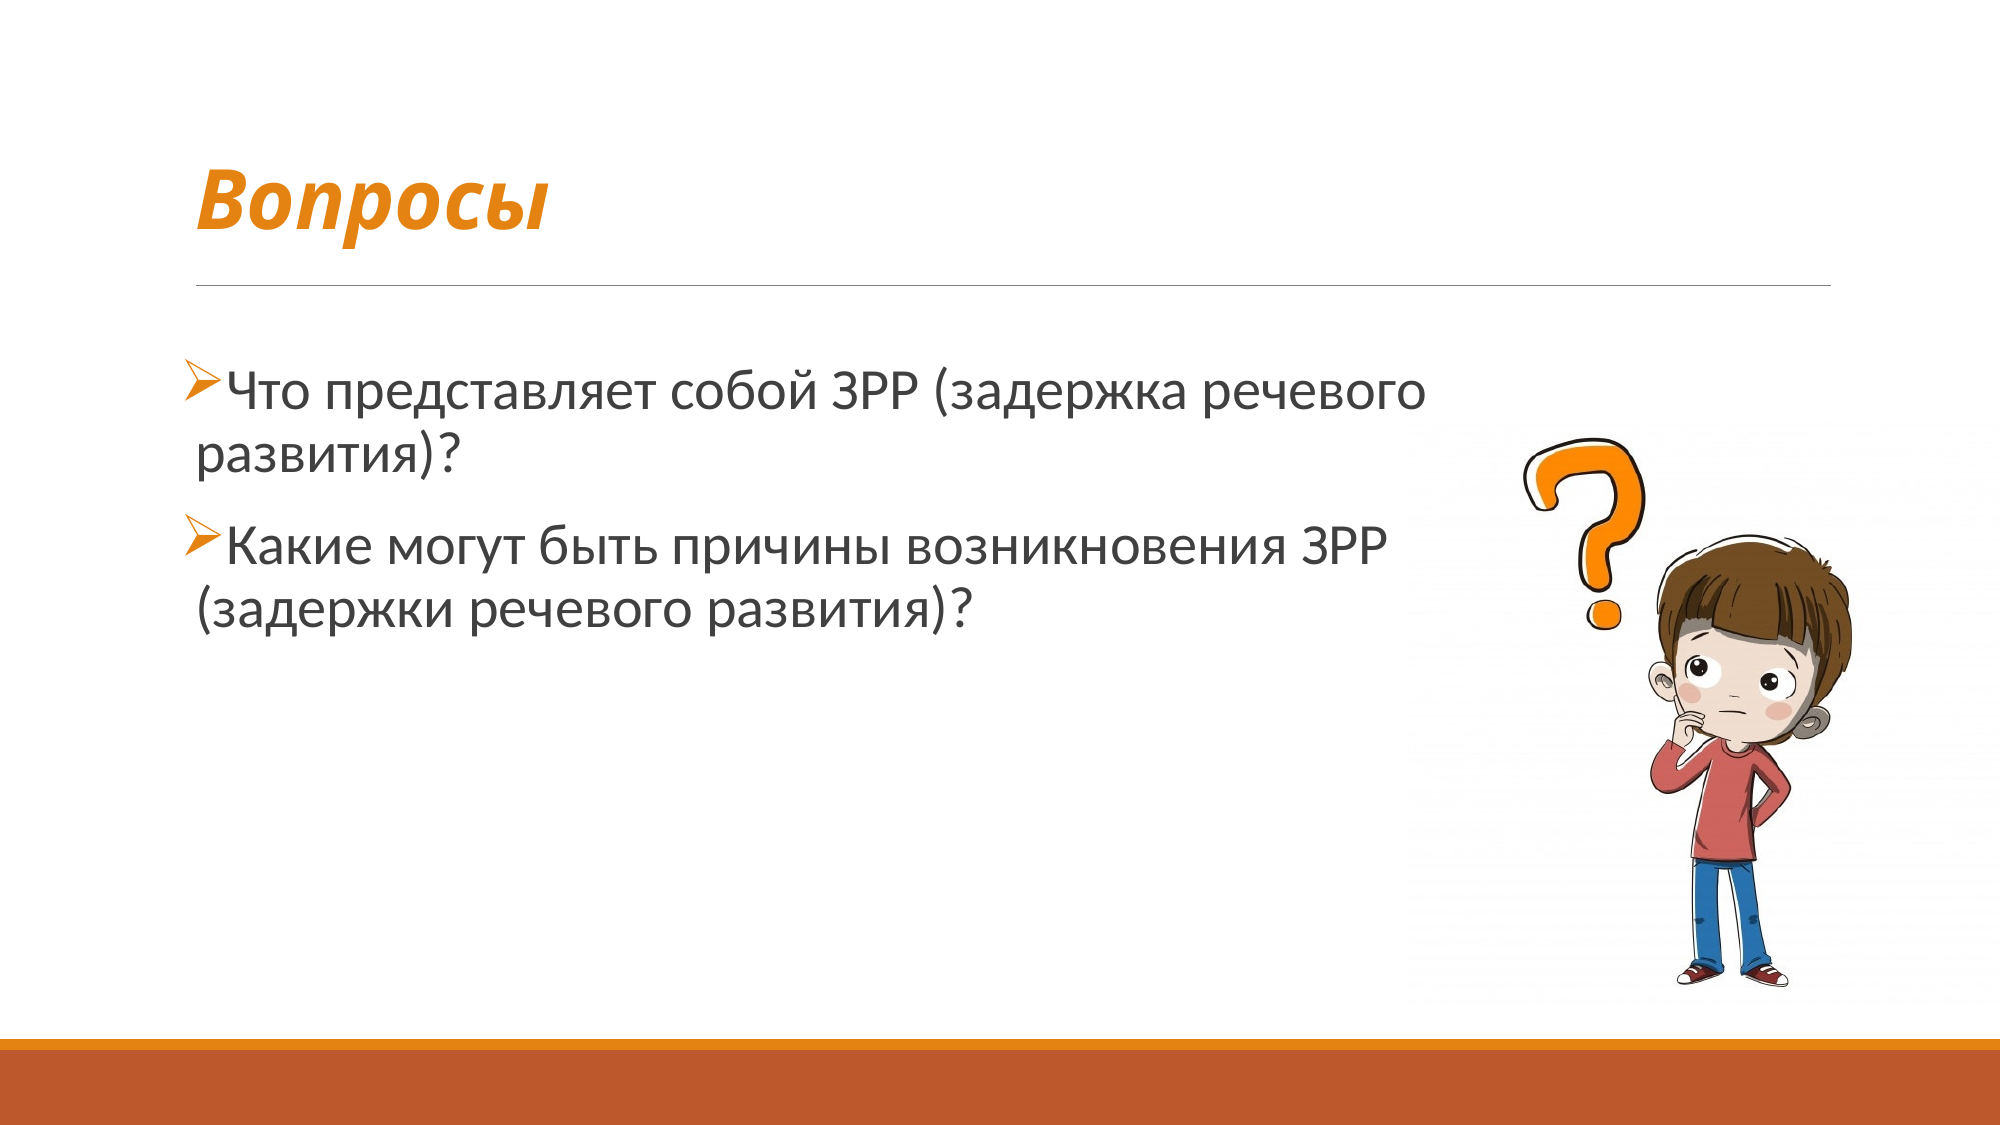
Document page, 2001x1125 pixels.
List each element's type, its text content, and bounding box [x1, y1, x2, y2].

list Что представляет собой ЗРР (задержка речевого развития)? Какие могут быть причины возникновения ЗРР (задержки речевого развития)? [180, 352, 1529, 1012]
picture [1405, 417, 2000, 1013]
title Вопросы [180, 15, 1830, 254]
